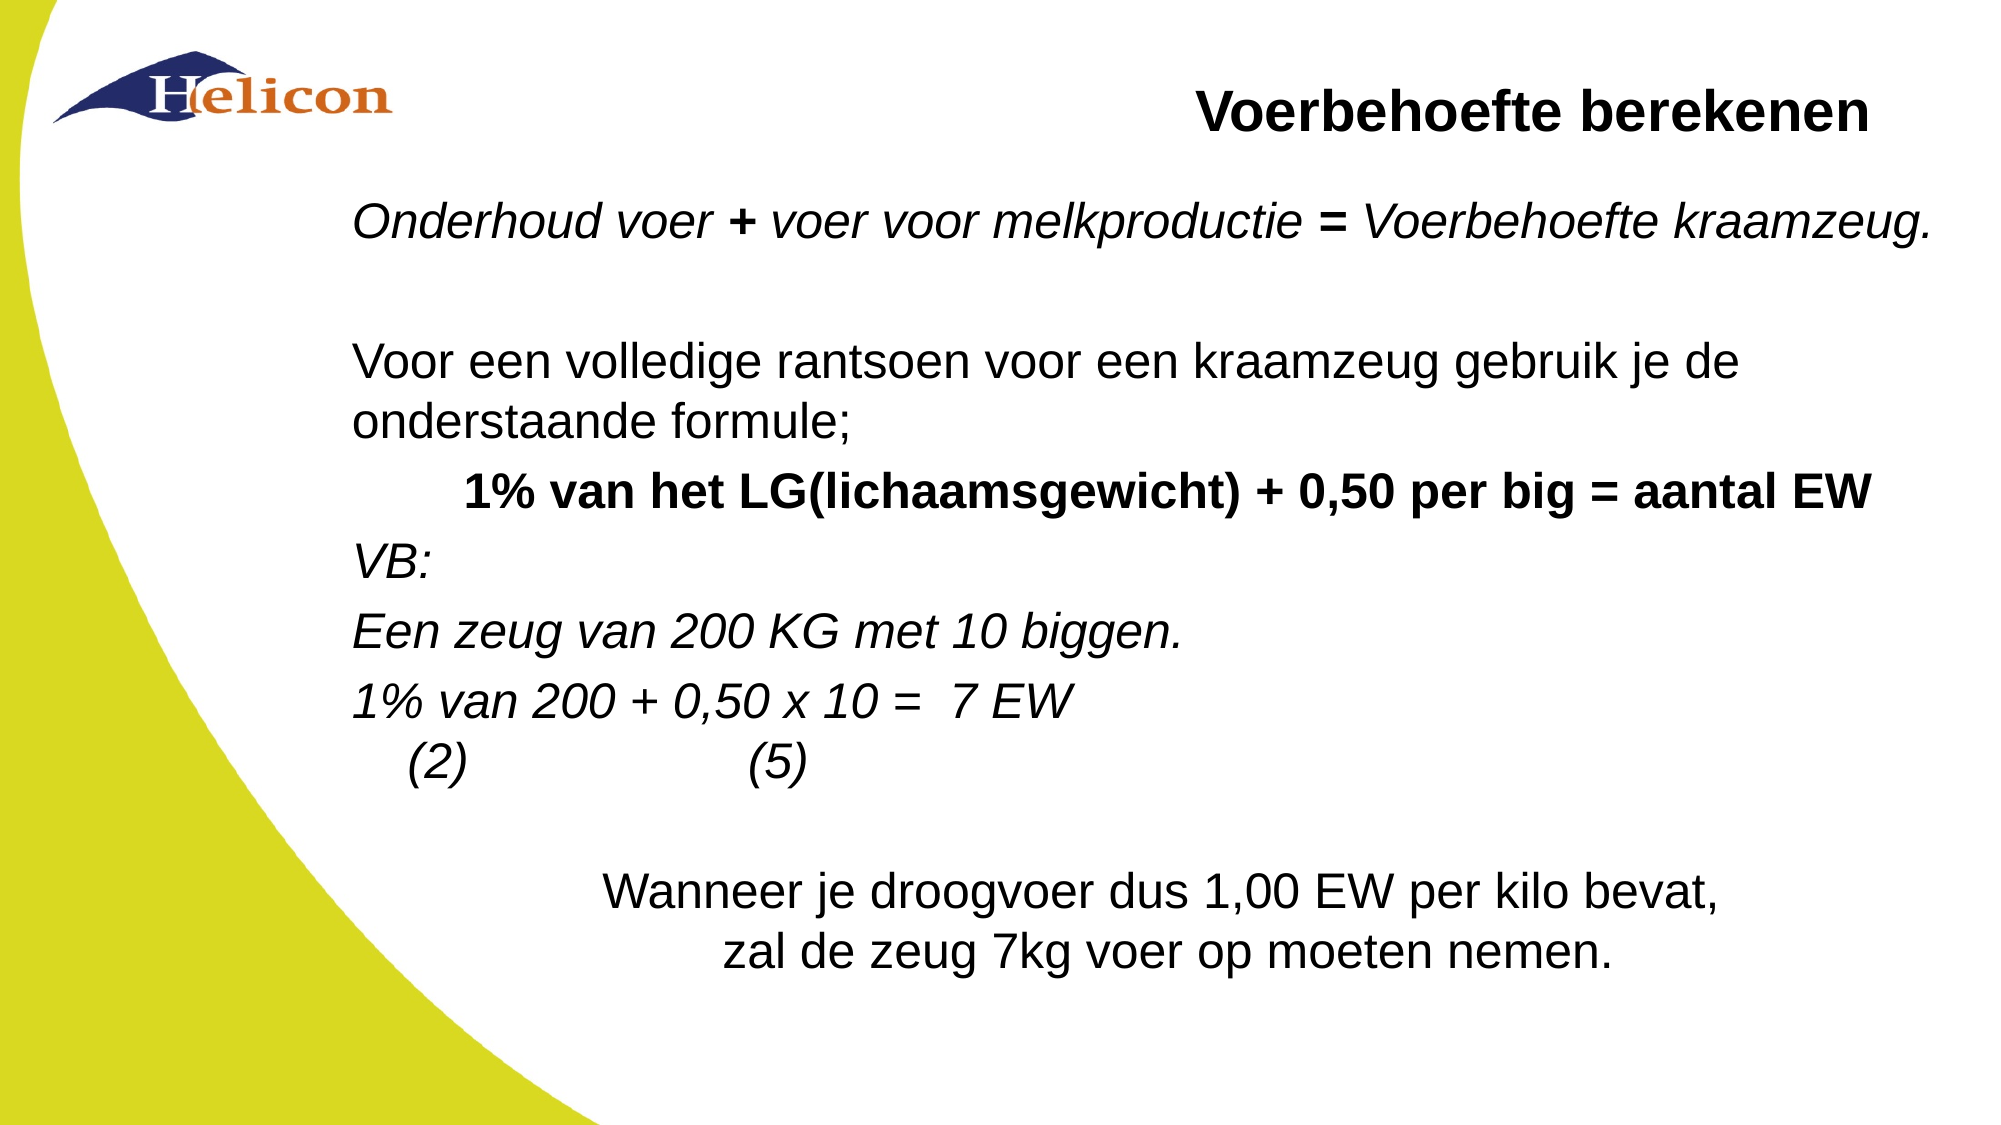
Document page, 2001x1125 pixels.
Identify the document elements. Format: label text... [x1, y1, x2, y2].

list Onderhoud voer + voer voor melkproductie = Voerbehoefte kraamzeug. Voor een volledige rantsoen voor een kraamzeug gebruik je de onderstaande formule; 1% van het LG(lichaamsgewicht) + 0,50 per big = aantal EW VB: Een zeug van 200 KG met 10 biggen. 1% van 200 + 0,50 x 10 = 7 EW (2) (5) Wanneer je droogvoer dus 1,00 EW per kilo bevat, zal de zeug 7kg voer op moeten nemen. [336, 181, 2000, 1098]
picture [0, 0, 2000, 1125]
title Voerbehoefte berekenen [432, 54, 1887, 161]
